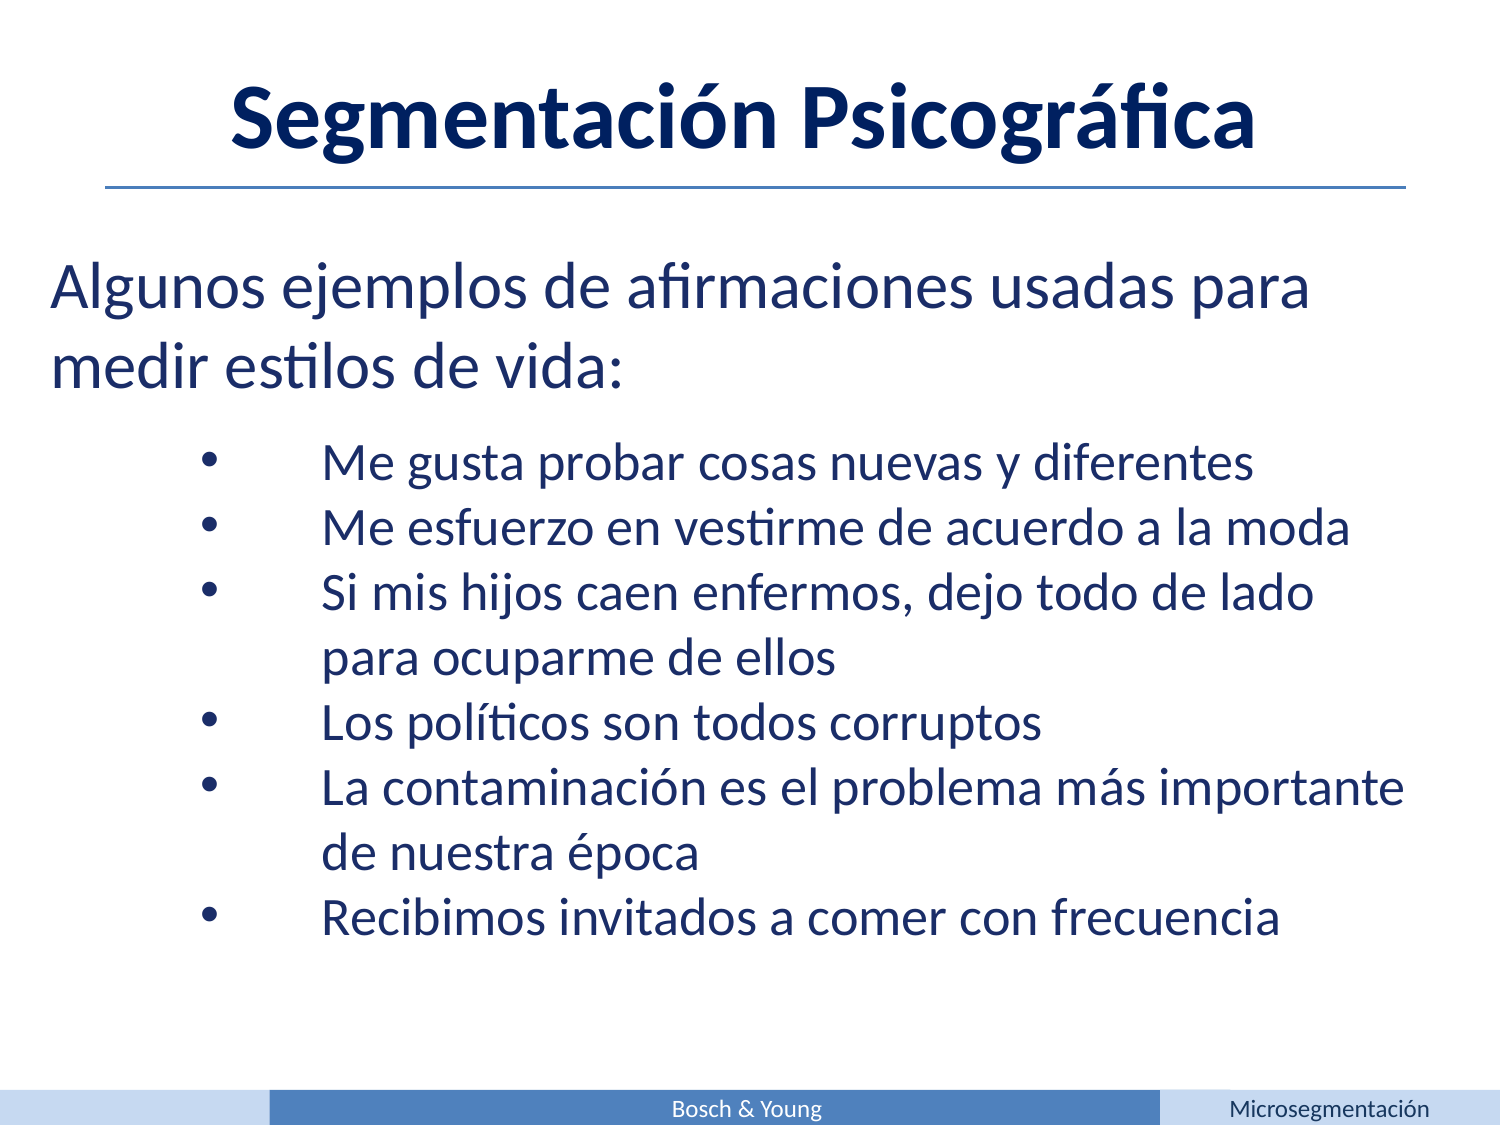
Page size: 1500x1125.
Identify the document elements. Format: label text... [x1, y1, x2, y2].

text_box Microsegmentación [1158, 1088, 1500, 1125]
text_box Bosch & Young [272, 1088, 1158, 1125]
text_box Algunos ejemplos de afirmaciones usadas para medir estilos de vida: Me gusta probar cosas nuevas y diferentes Me esfuerzo en vestirme de acuerdo a la moda Si mis hijos caen enfermos, dejo todo de lado para ocuparme de ellos Los políticos son todos corruptos La contaminación es el problema más importante de nuestra época Recibimos invitados a comer con frecuencia [35, 234, 1442, 954]
text_box [0, 1088, 272, 1125]
text_box Segmentación Psicográfica [58, 46, 1430, 175]
